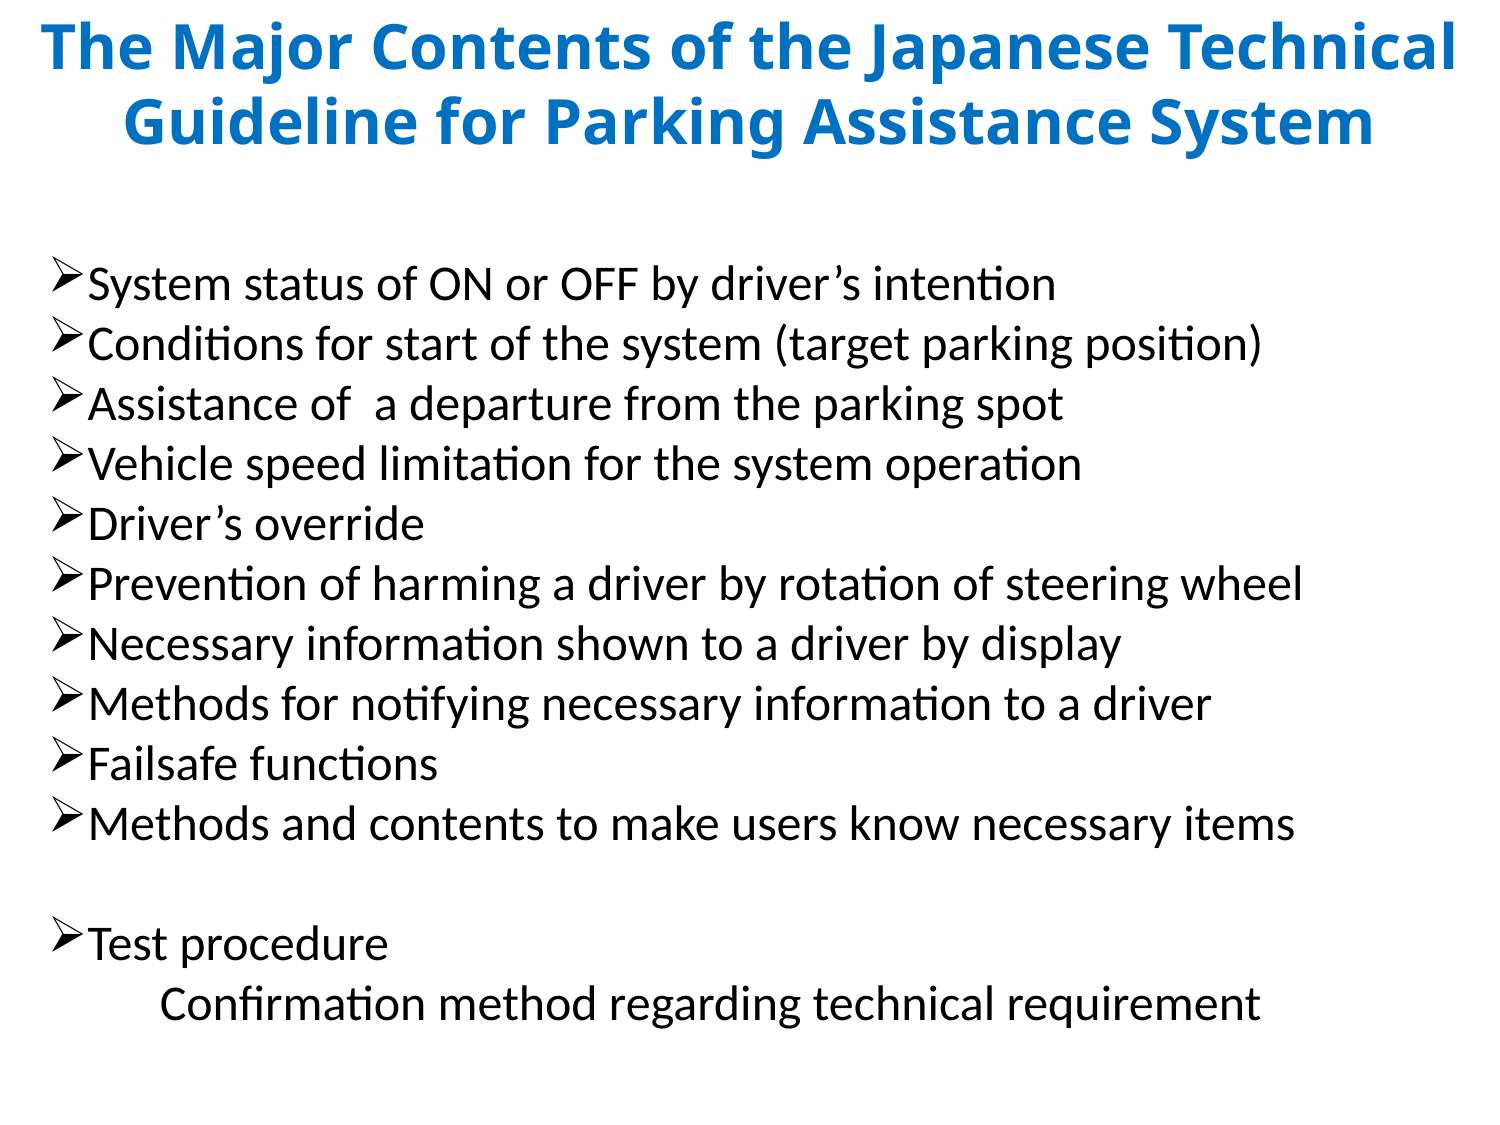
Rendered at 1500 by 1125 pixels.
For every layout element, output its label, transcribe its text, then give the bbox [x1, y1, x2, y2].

text_box System status of ON or OFF by driver’s intention Conditions for start of the system (target parking position) Assistance of a departure from the parking spot Vehicle speed limitation for the system operation Driver’s override Prevention of harming a driver by rotation of steering wheel Necessary information shown to a driver by display Methods for notifying necessary information to a driver Failsafe functions Methods and contents to make users know necessary items Test procedure Confirmation method regarding technical requirement [33, 243, 1459, 1039]
text_box The Major Contents of the Japanese Technical Guideline for Parking Assistance System [0, 0, 1500, 240]
